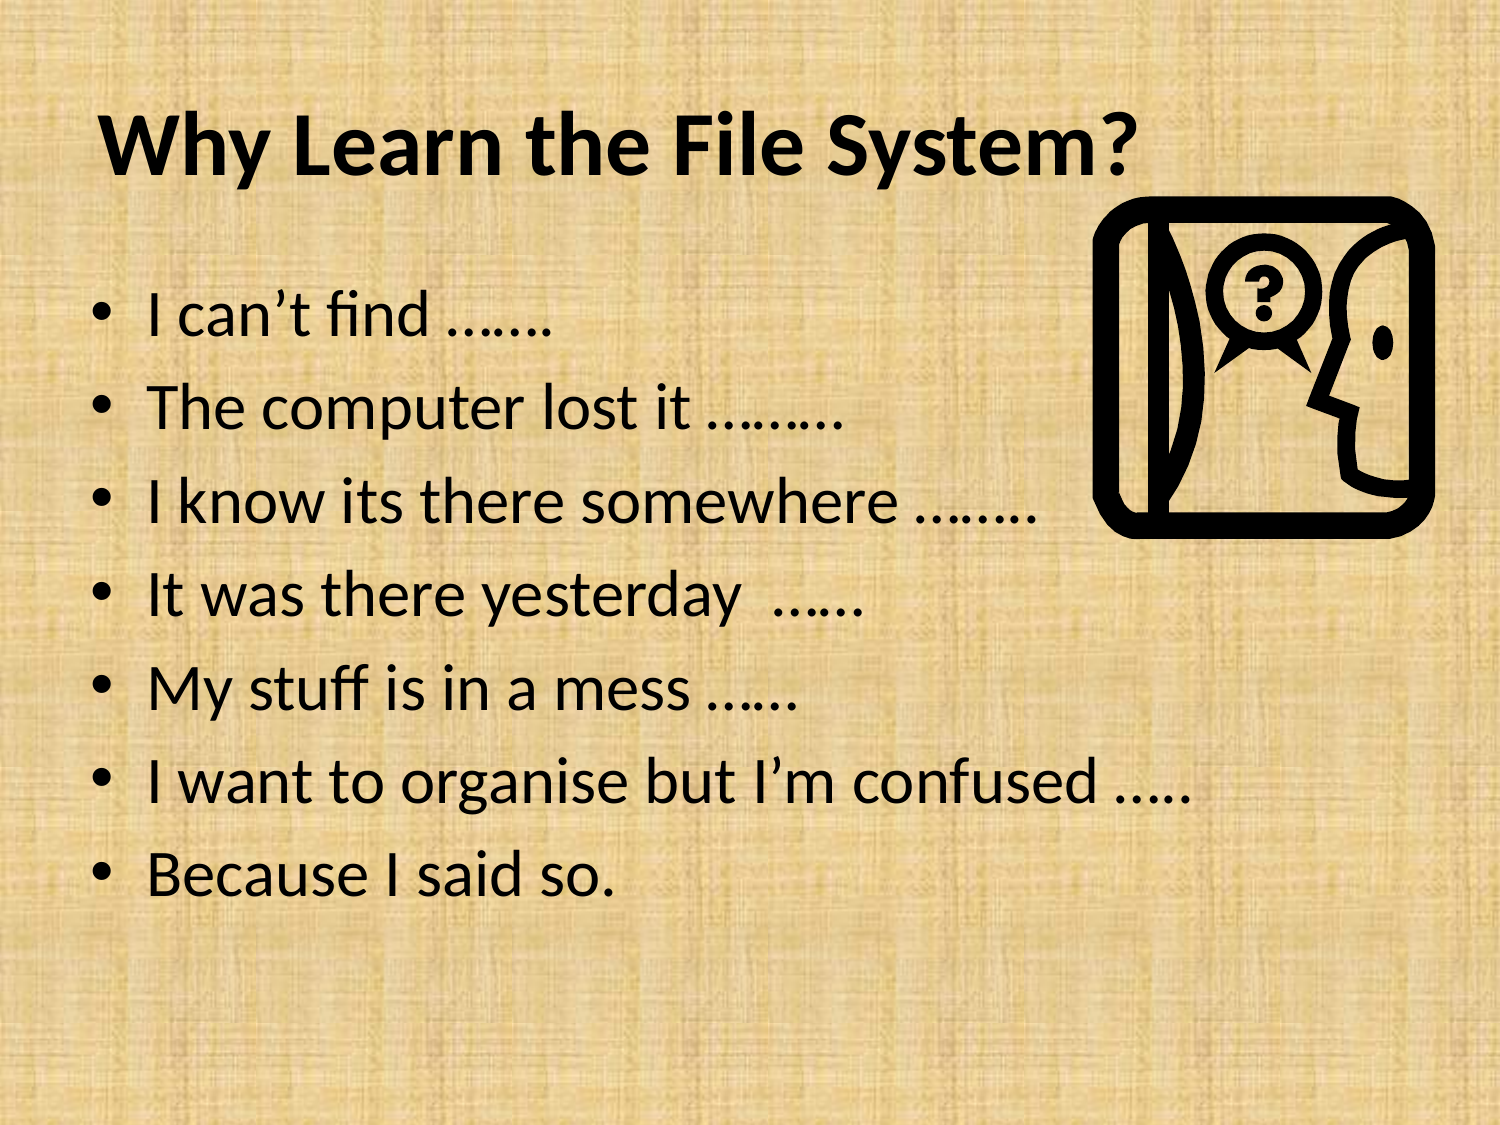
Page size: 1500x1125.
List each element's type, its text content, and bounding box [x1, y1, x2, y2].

picture [0, 0, 1500, 1125]
list I can’t find ……. The computer lost it ……… I know its there somewhere …….. It was there yesterday …… My stuff is in a mess …… I want to organise but I’m confused ….. Because I said so. [75, 262, 1425, 1005]
title Why Learn the File System? [53, 45, 1188, 233]
